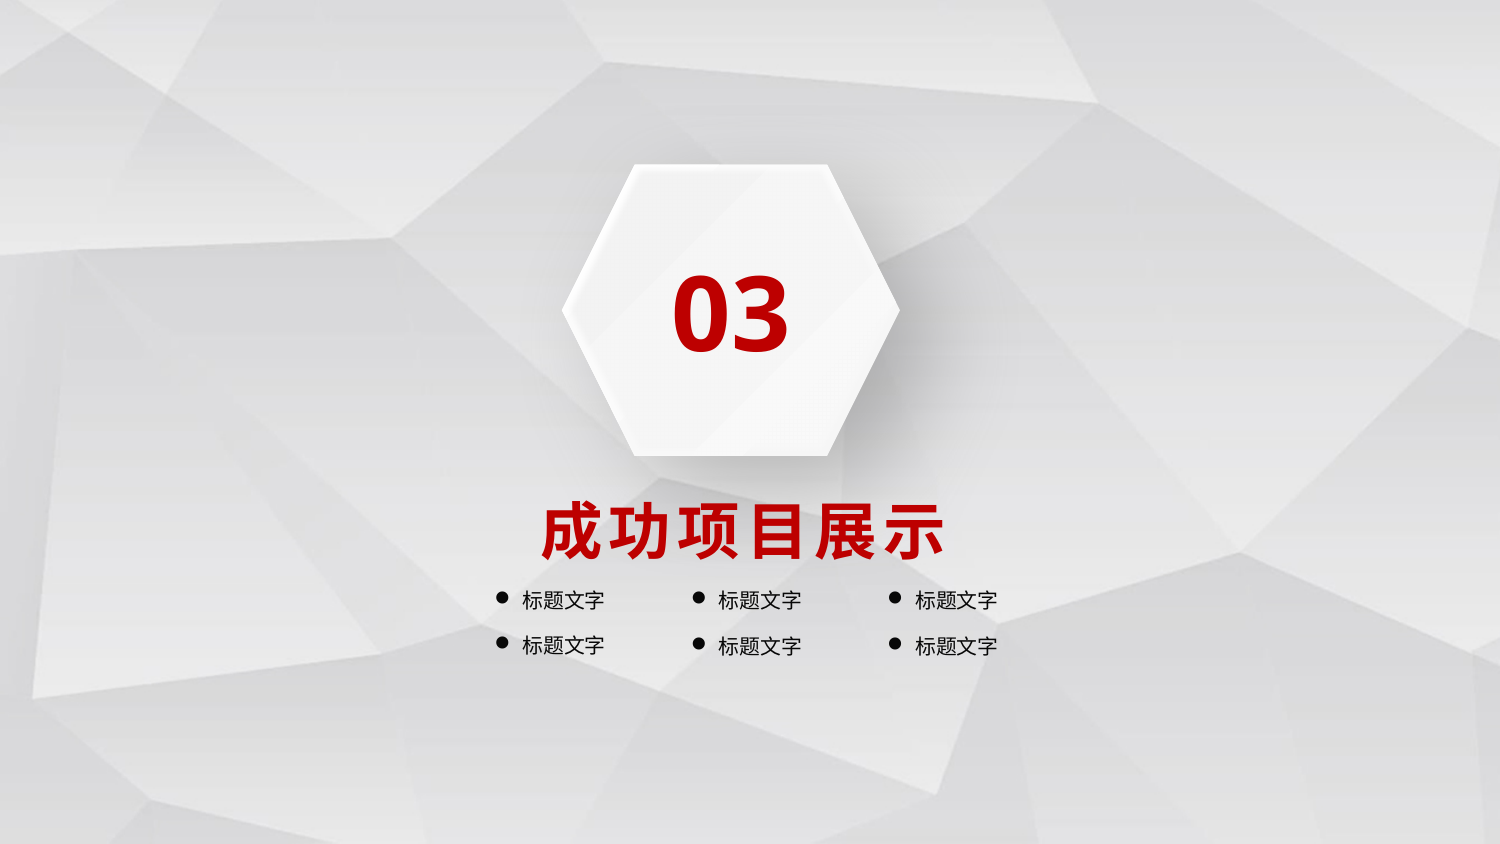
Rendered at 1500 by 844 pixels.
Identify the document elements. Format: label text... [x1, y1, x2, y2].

text_box 标题文字 [690, 588, 887, 614]
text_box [561, 164, 917, 456]
picture [0, 0, 1500, 844]
text_box 标题文字 [887, 633, 1217, 659]
text_box 成功项目展示 [525, 484, 962, 575]
text_box 标题文字 [887, 588, 1217, 614]
text_box 标题文字 [690, 633, 887, 659]
text_box 标题文字 [494, 632, 824, 658]
text_box 标题文字 [494, 587, 824, 613]
